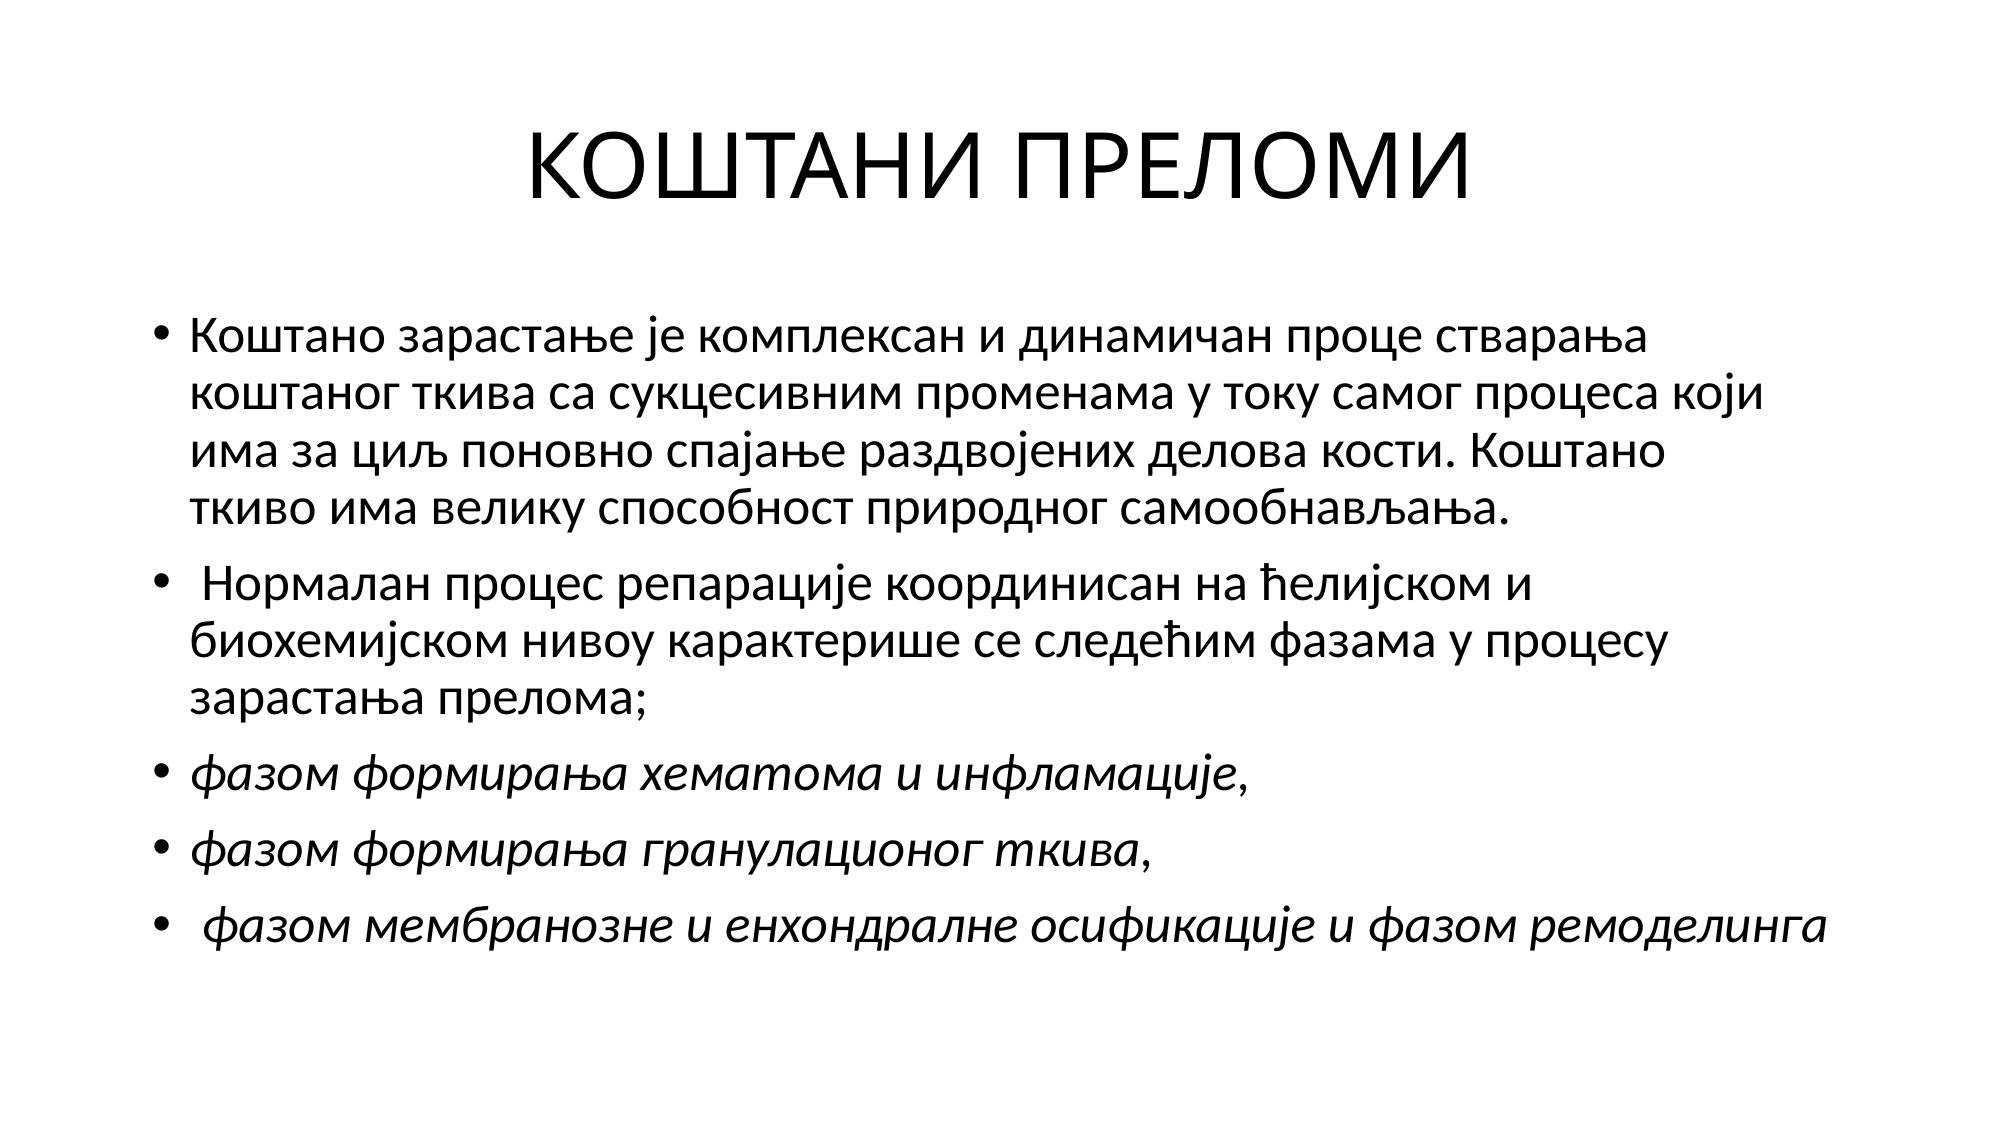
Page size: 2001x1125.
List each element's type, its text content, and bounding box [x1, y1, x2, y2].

title КОШТАНИ ПРЕЛОМИ [137, 59, 1863, 278]
list Коштано зарастање је комплексан и динамичан проце стварања коштаног ткива са сукцесивним променама у току самог процеса који има за циљ поновно спајање раздвојених делова кости. Коштано ткиво има велику способност природног самообнављања. Нормалан процес репарације координисан на ћелијском и биохемијском нивоу карактерише се следећим фазама у процесу зарастања прелома; фазом формирања хематома и инфламације, фазом формирања гранулационог ткива, фазом мембранозне и енхондралне осификације и фазом ремоделинга [137, 299, 1863, 1014]
